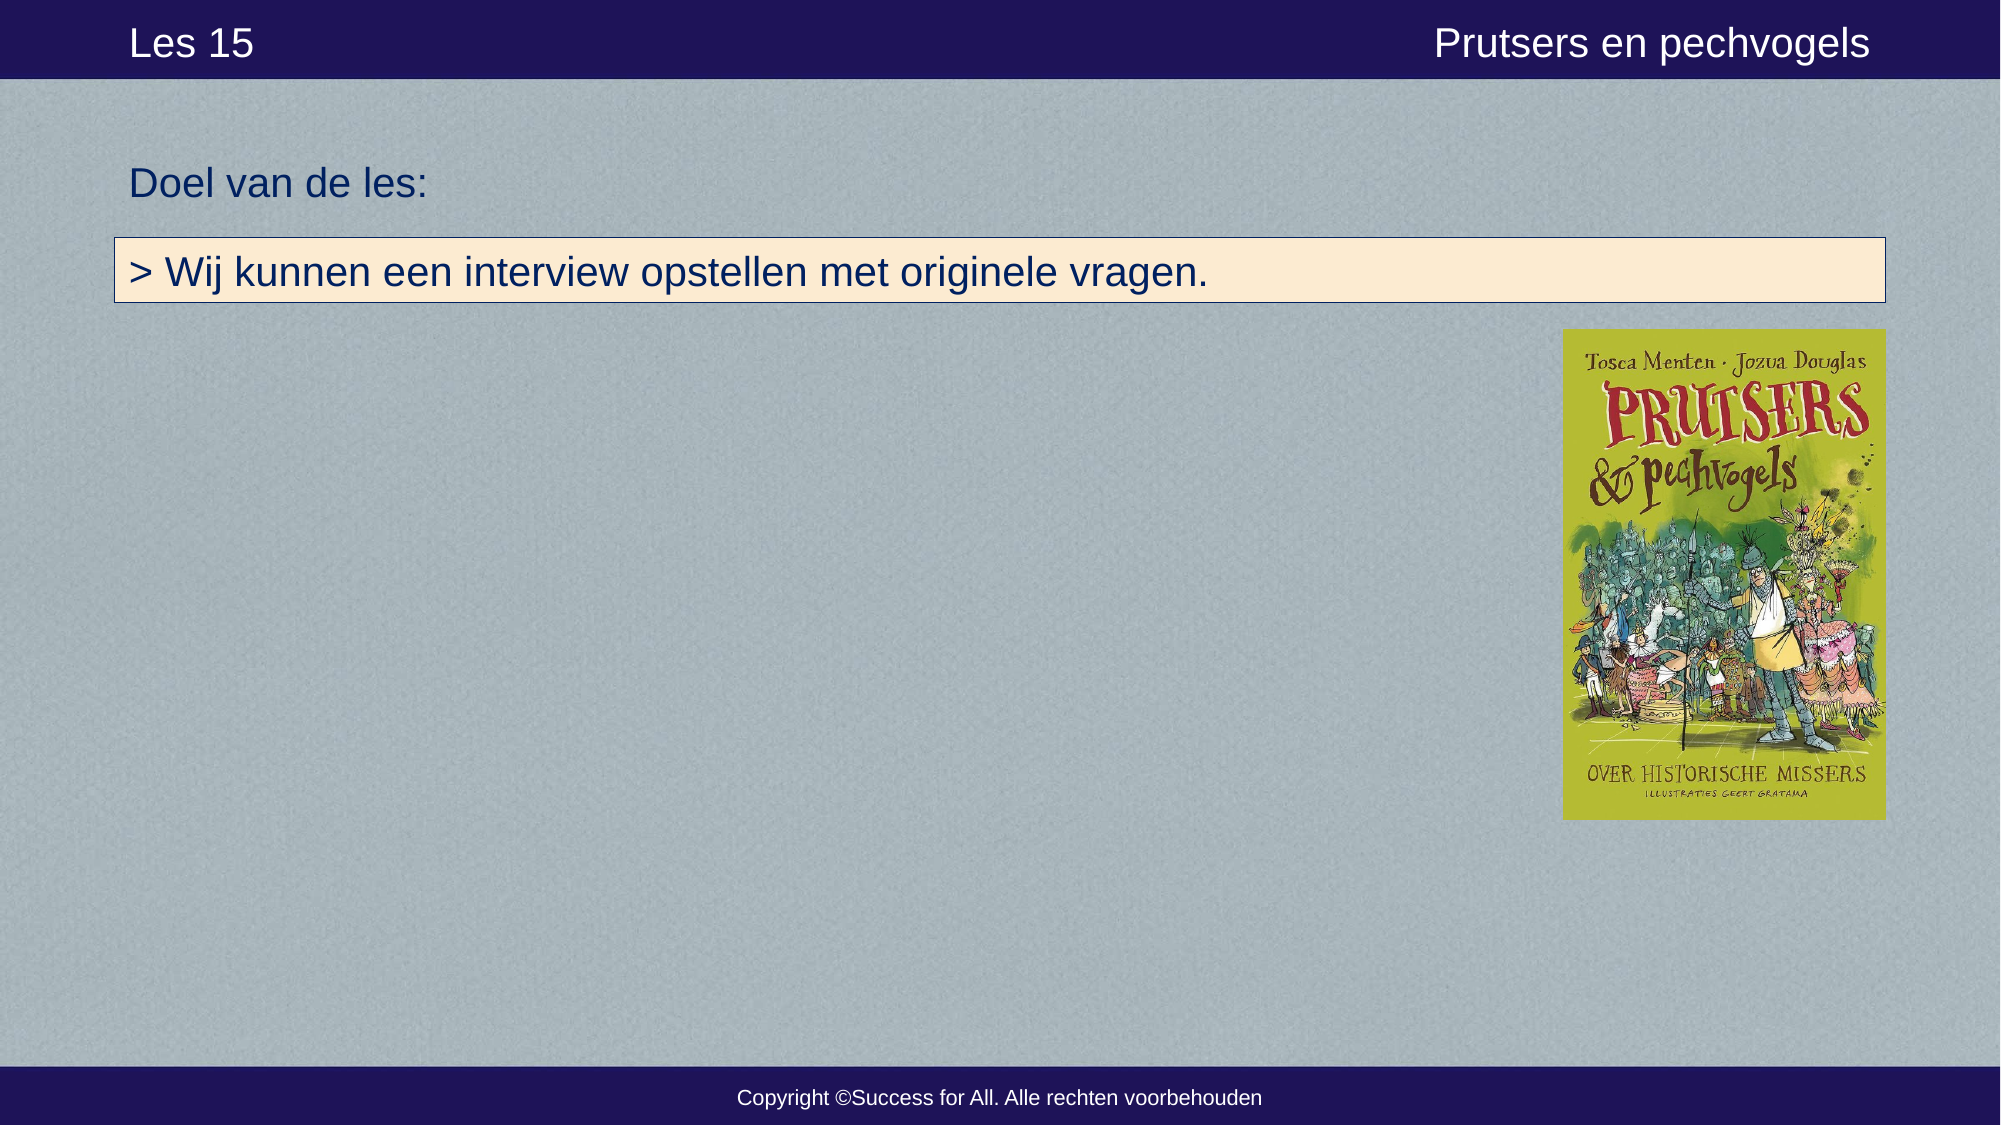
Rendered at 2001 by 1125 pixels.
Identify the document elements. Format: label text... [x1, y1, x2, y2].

text_box Copyright ©Success for All. Alle rechten voorbehouden [0, 1076, 2000, 1125]
text_box Doel van de les: [113, 148, 1635, 214]
text_box Les 15 [114, 8, 354, 73]
text_box > Wij kunnen een interview opstellen met originele vragen. [114, 237, 1886, 303]
text_box Prutsers en pechvogels [999, 8, 1886, 73]
picture [0, 0, 2001, 1125]
